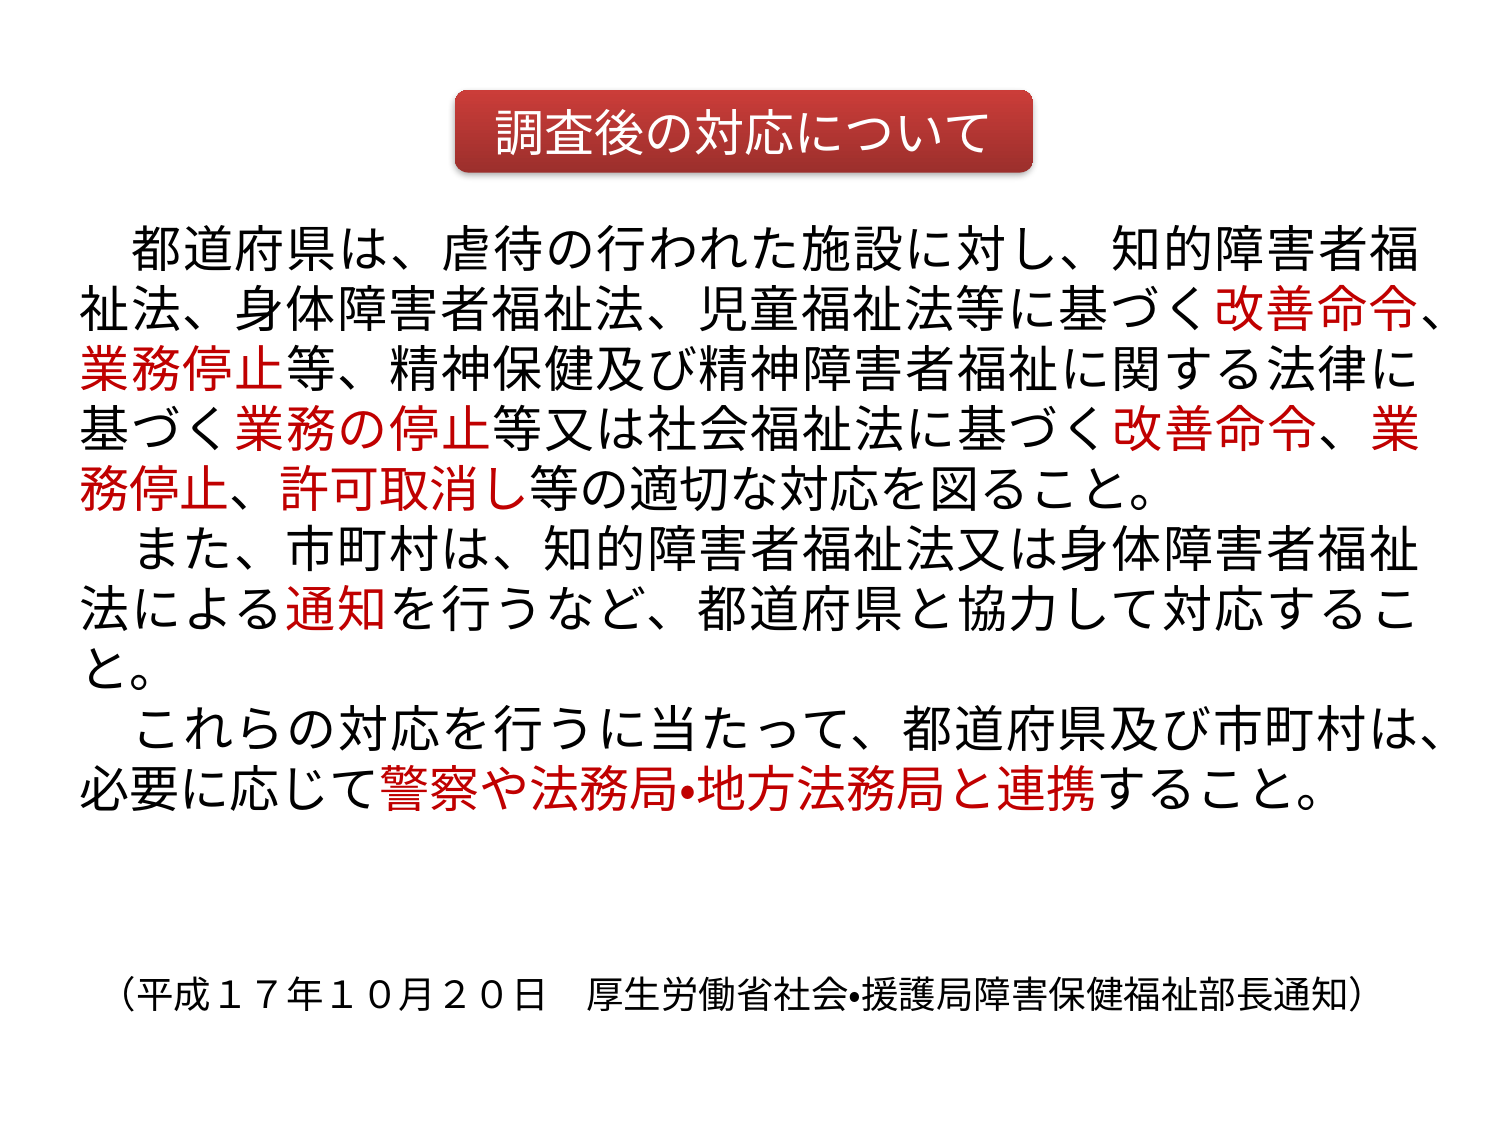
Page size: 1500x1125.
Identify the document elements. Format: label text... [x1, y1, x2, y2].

text_box （平成１７年１０月２０日 厚生労働省社会・援護局障害保健福祉部長通知） [83, 964, 1402, 1024]
text_box 都道府県は、虐待の行われた施設に対し、知的障害者福祉法、身体障害者福祉法、児童福祉法等に基づく改善命令、業務停止等、精神保健及び精神障害者福祉に関する法律に基づく業務の停止等又は社会福祉法に基づく改善命令、業務停止、許可取消し等の適切な対応を図ること。 また、市町村は、知的障害者福祉法又は身体障害者福祉法による通知を行うなど、都道府県と協力して対応すること。 これらの対応を行うに当たって、都道府県及び市町村は、必要に応じて警察や法務局・地方法務局と連携すること。 [64, 89, 1436, 825]
